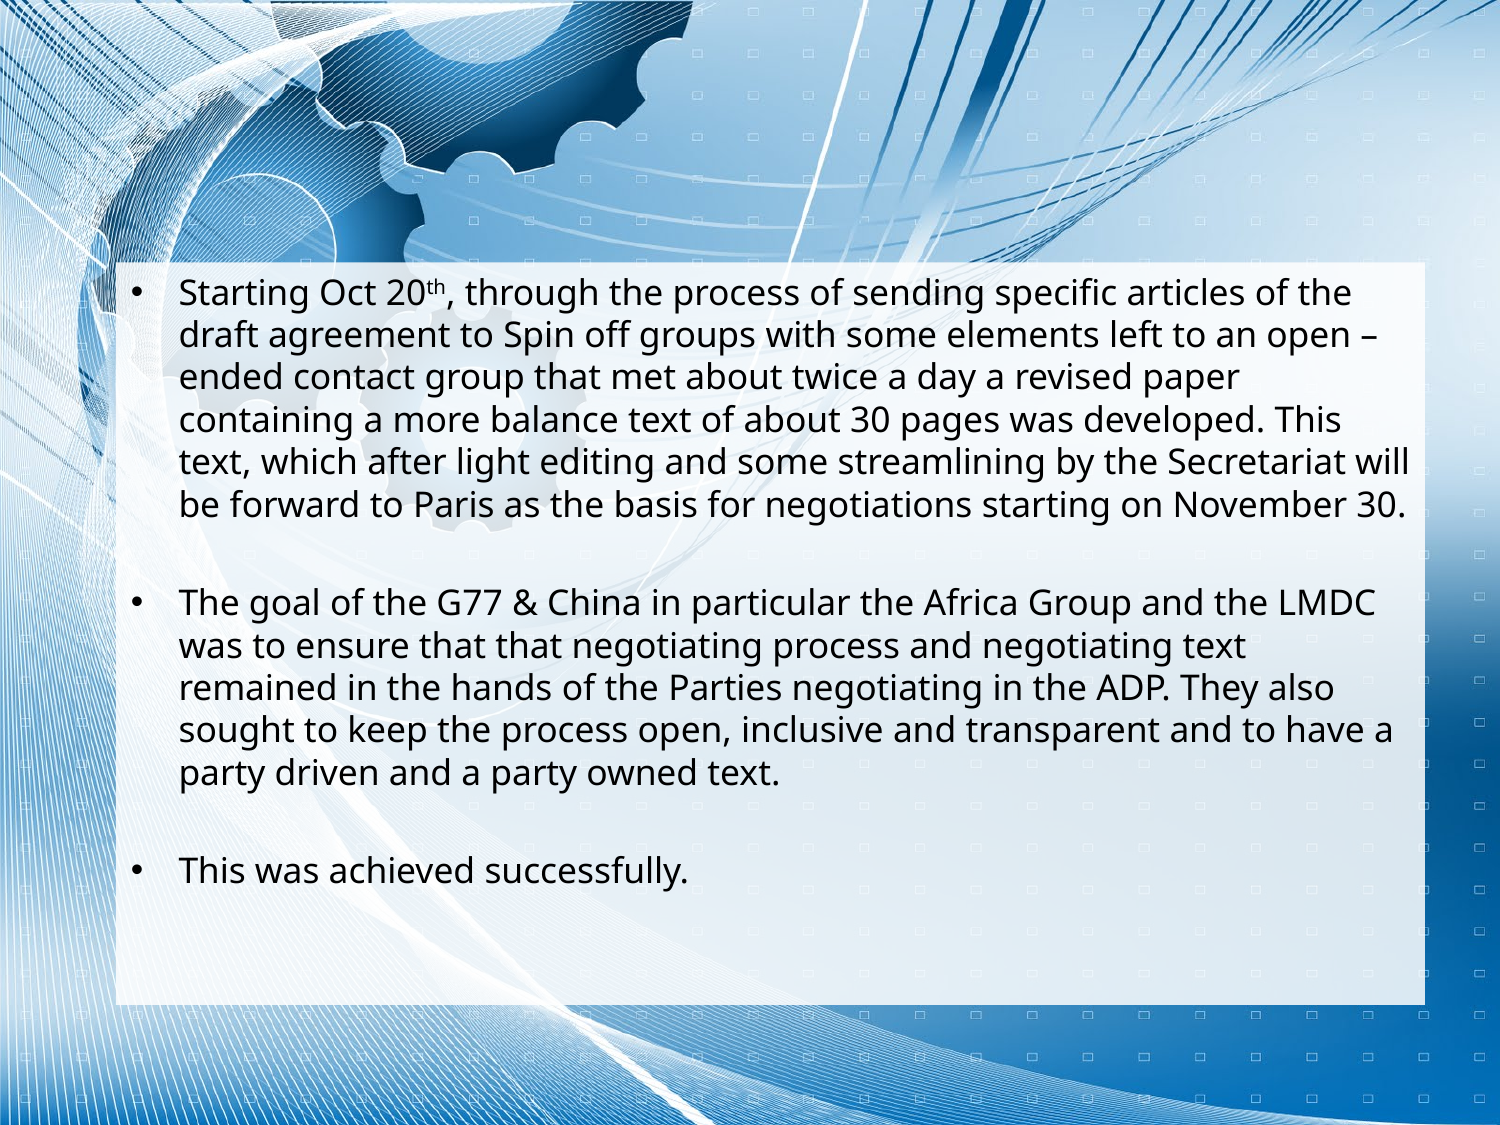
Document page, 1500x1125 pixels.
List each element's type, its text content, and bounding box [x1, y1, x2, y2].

picture [0, 0, 1500, 1125]
list Starting Oct 20th, through the process of sending specific articles of the draft agreement to Spin off groups with some elements left to an open –ended contact group that met about twice a day a revised paper containing a more balance text of about 30 pages was developed. This text, which after light editing and some streamlining by the Secretariat will be forward to Paris as the basis for negotiations starting on November 30. The goal of the G77 & China in particular the Africa Group and the LMDC was to ensure that that negotiating process and negotiating text remained in the hands of the Parties negotiating in the ADP. They also sought to keep the process open, inclusive and transparent and to have a party driven and a party owned text. This was achieved successfully. [115, 262, 1425, 1005]
